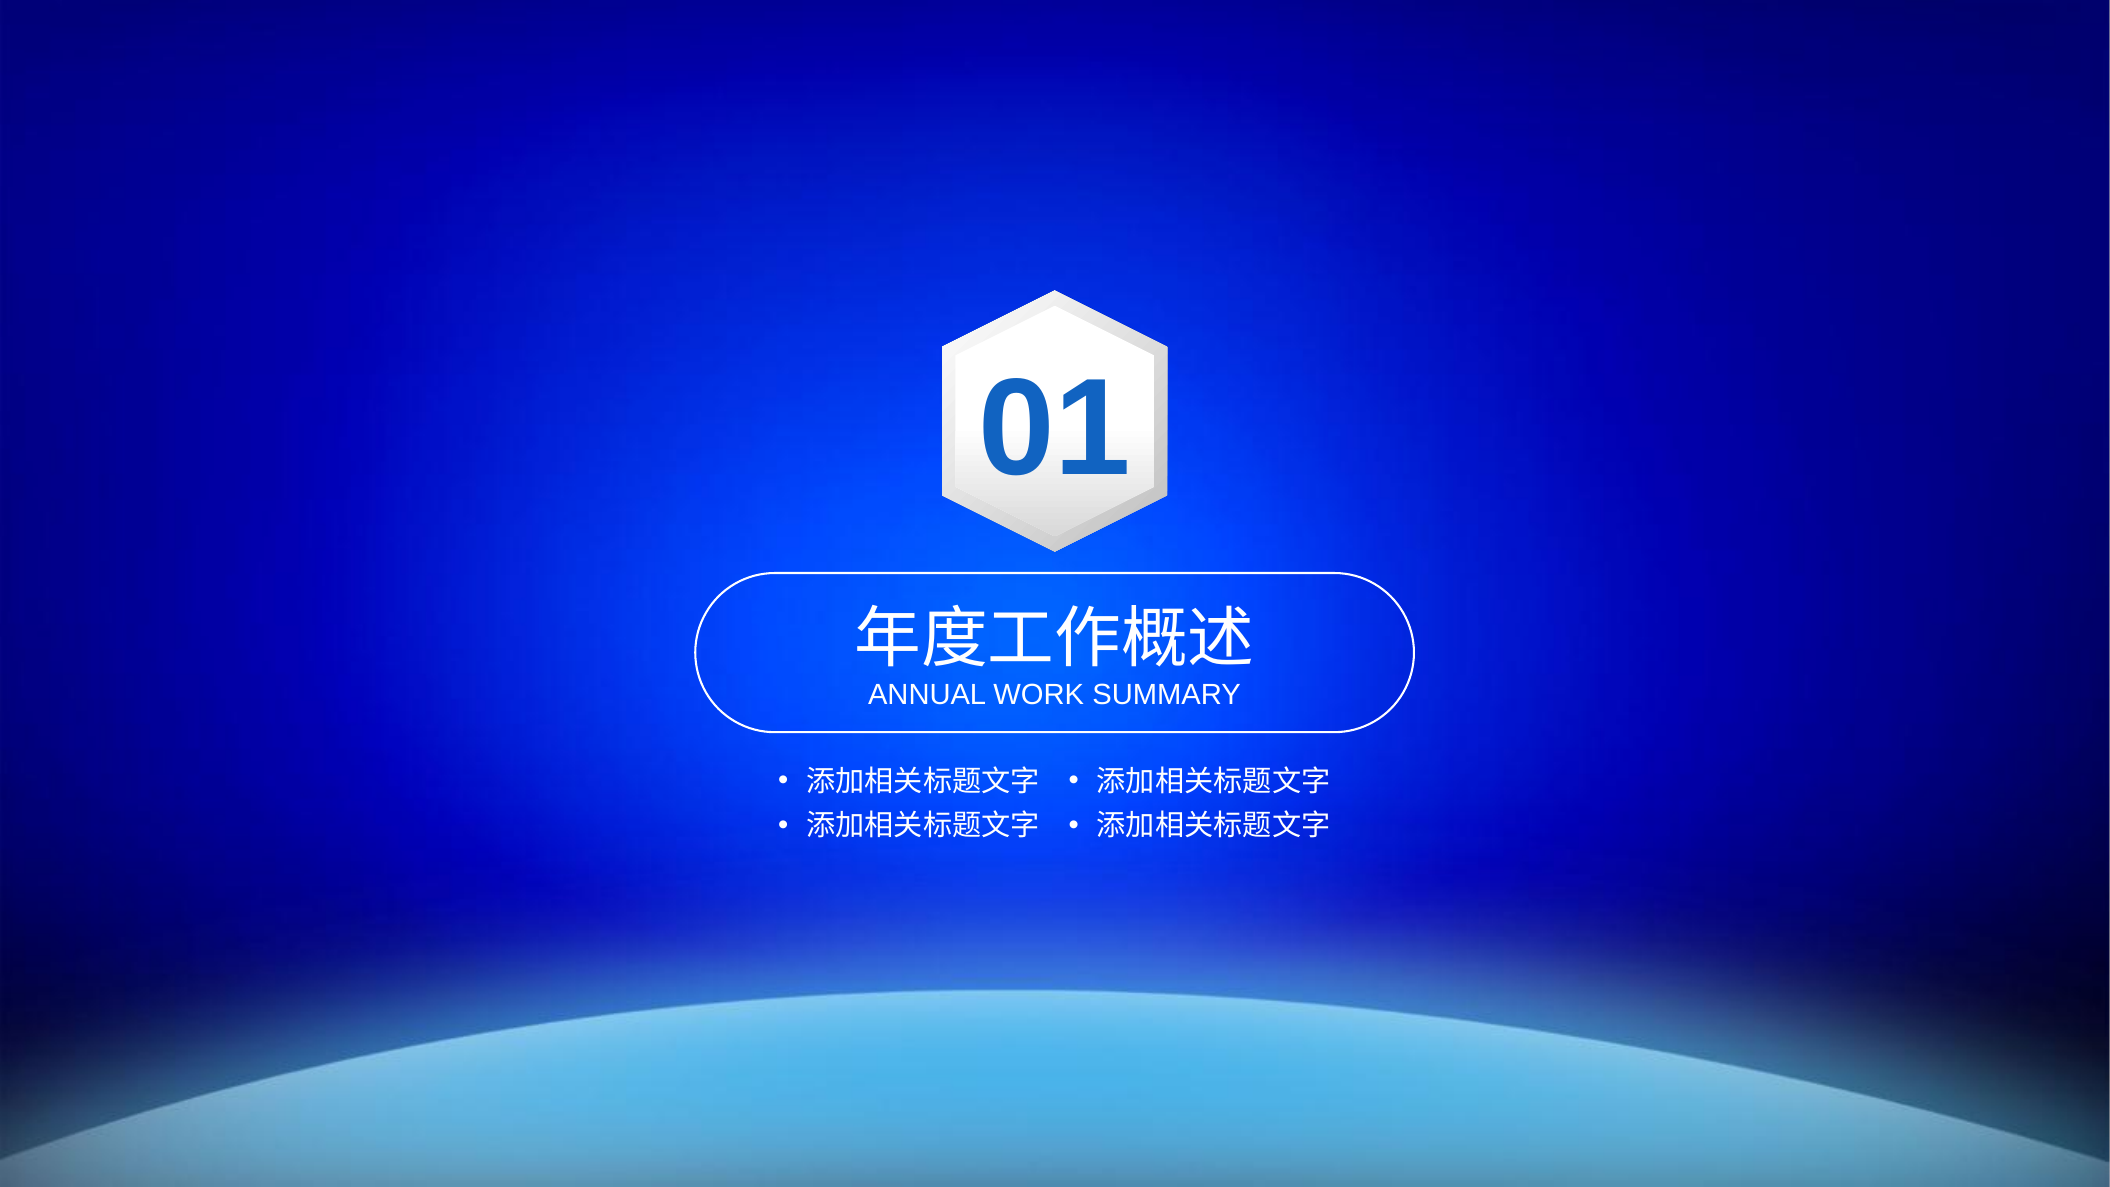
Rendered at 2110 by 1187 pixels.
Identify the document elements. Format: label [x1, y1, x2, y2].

text_box [942, 290, 1168, 552]
picture [0, 0, 2110, 1187]
